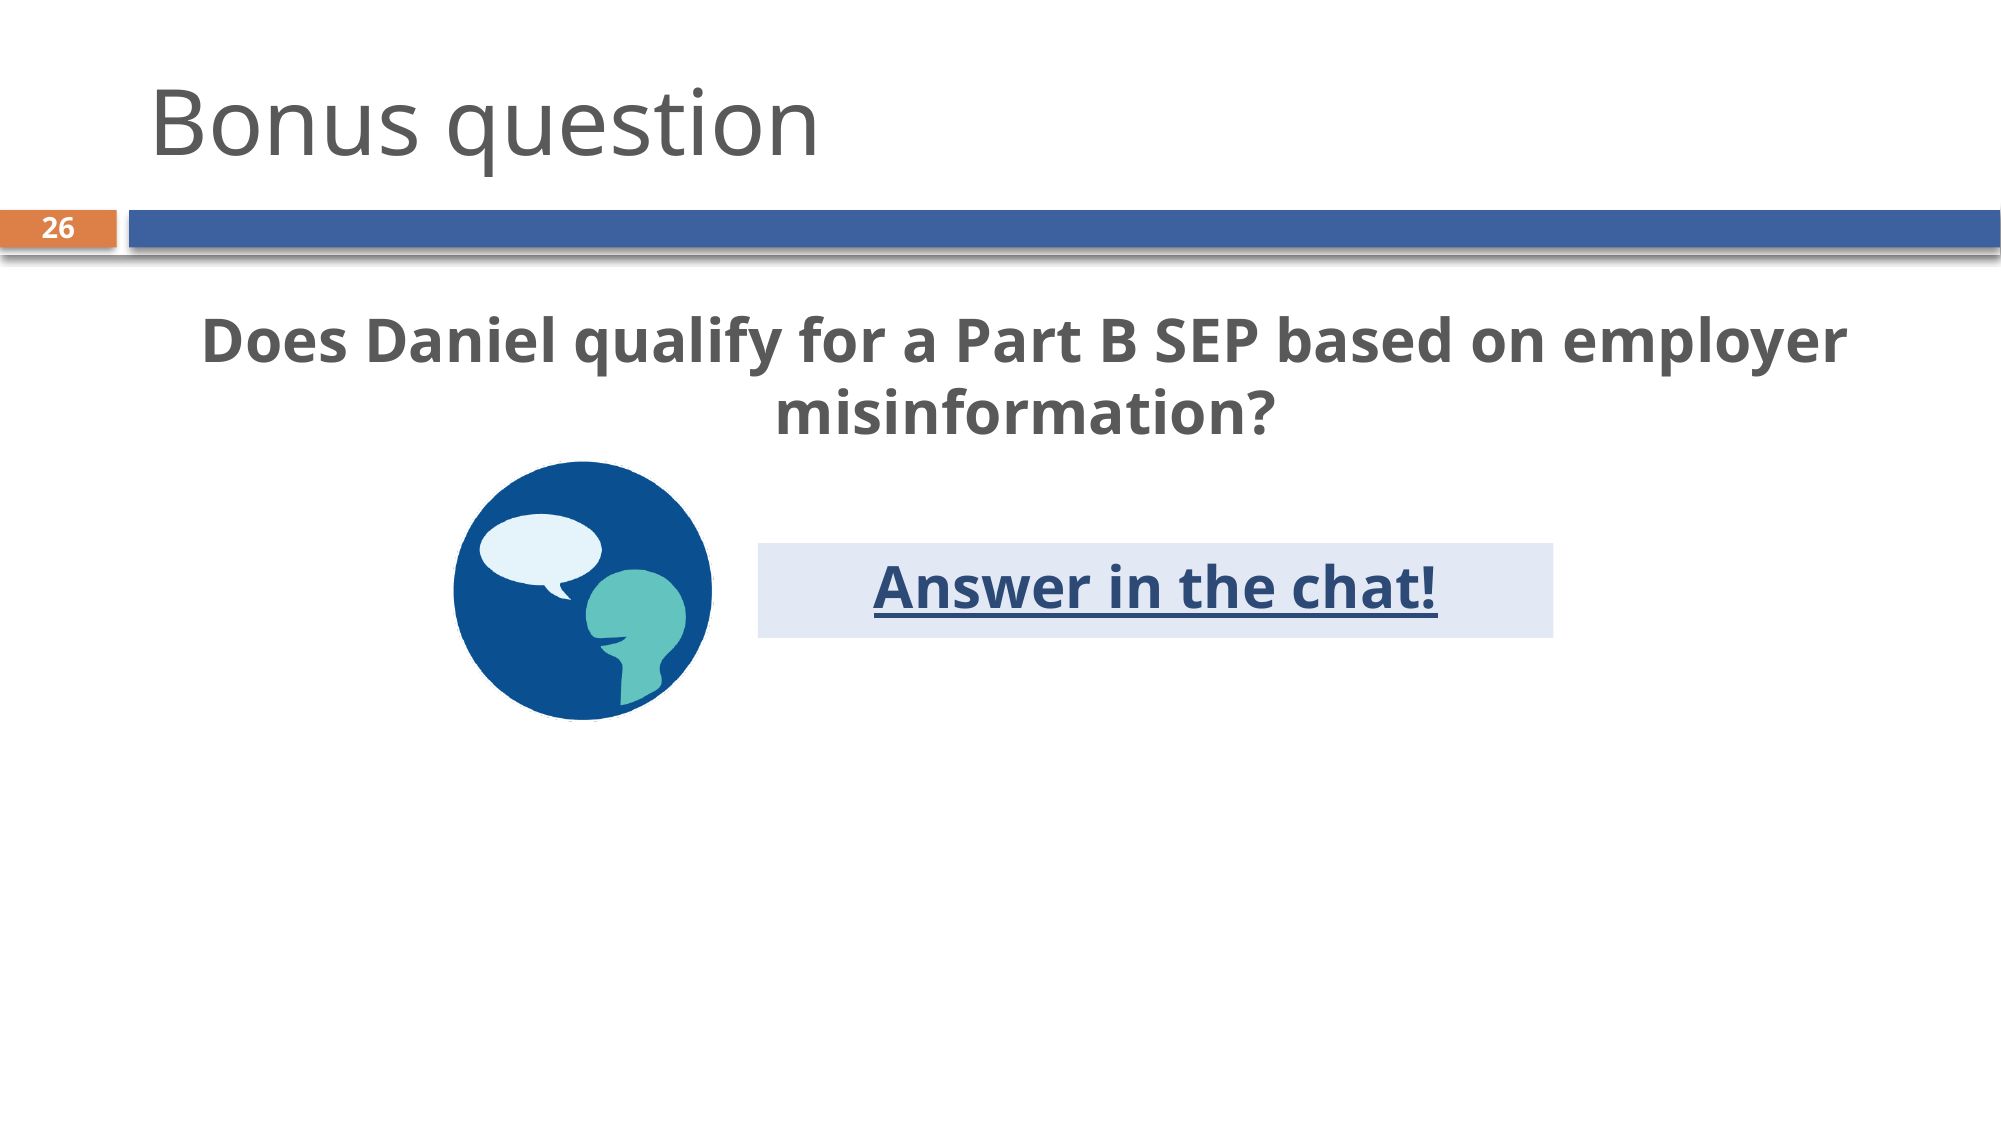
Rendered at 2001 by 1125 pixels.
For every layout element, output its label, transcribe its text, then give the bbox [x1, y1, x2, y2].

picture [451, 459, 714, 722]
title Bonus question [133, 37, 1918, 200]
list Does Daniel qualify for a Part B SEP based on employer misinformation? [133, 294, 1918, 1003]
text_box Answer in the chat! [757, 543, 1554, 638]
slide_number 26 [0, 208, 117, 249]
